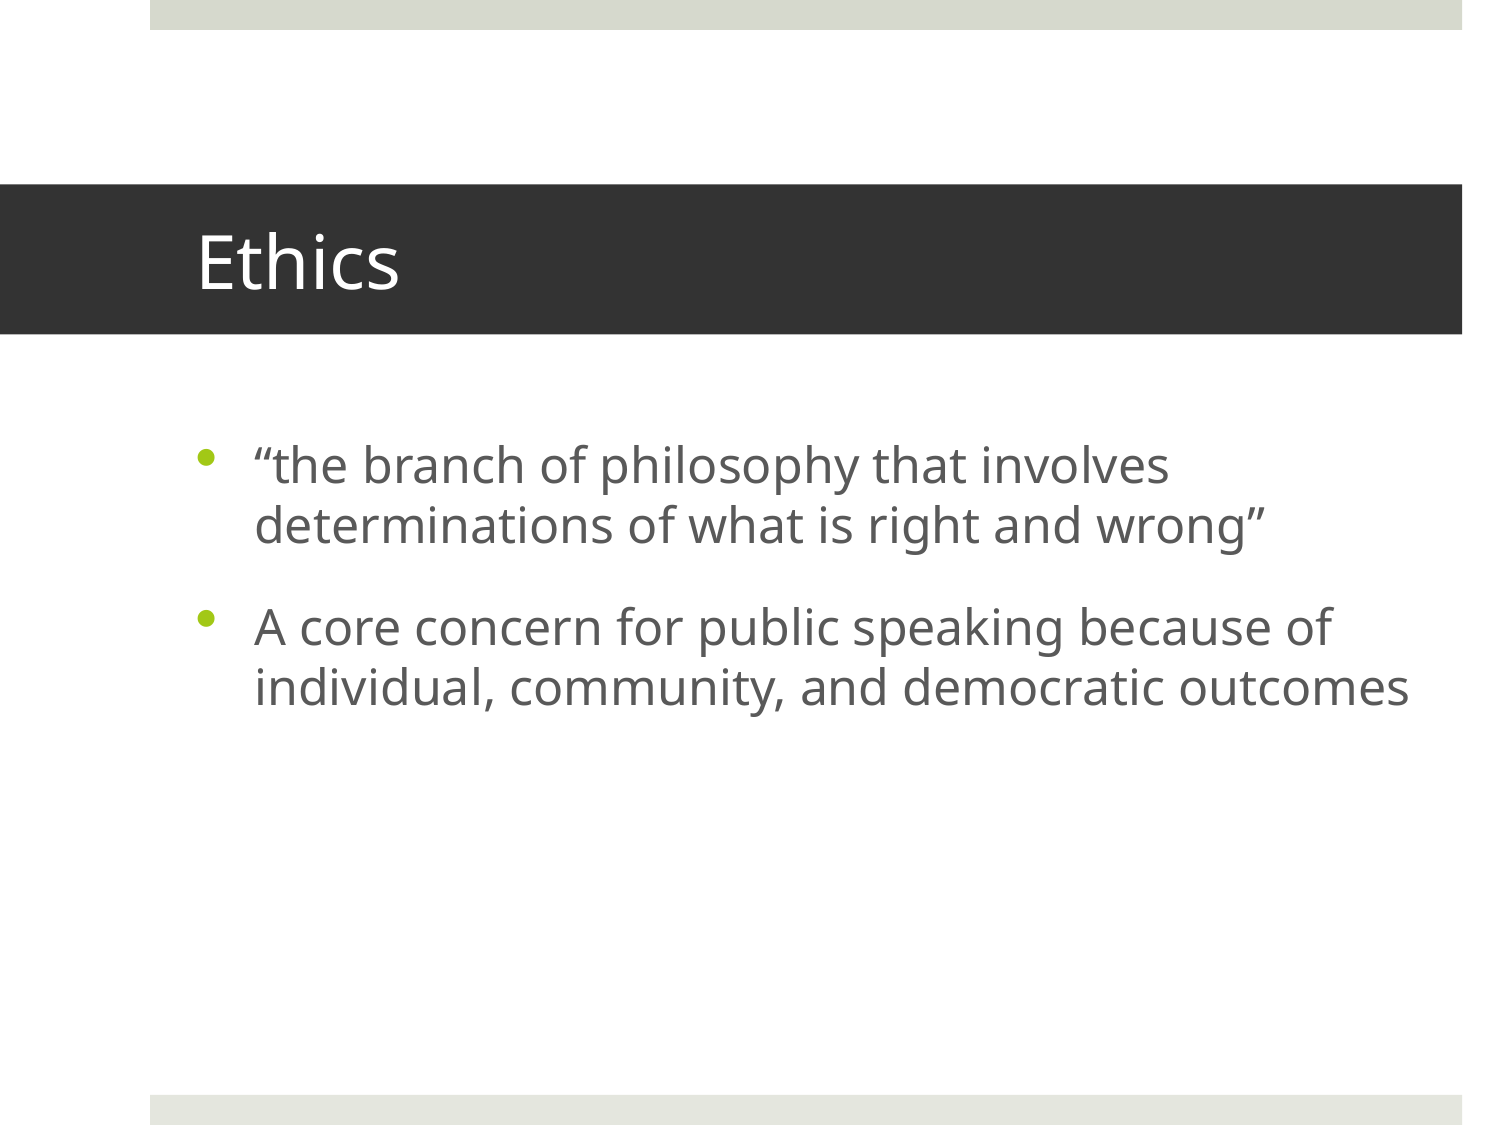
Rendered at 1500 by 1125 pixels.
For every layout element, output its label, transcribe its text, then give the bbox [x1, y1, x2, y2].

title Ethics [0, 184, 1463, 335]
list “the branch of philosophy that involves determinations of what is right and wrong” A core concern for public speaking because of individual, community, and democratic outcomes [182, 425, 1432, 1028]
